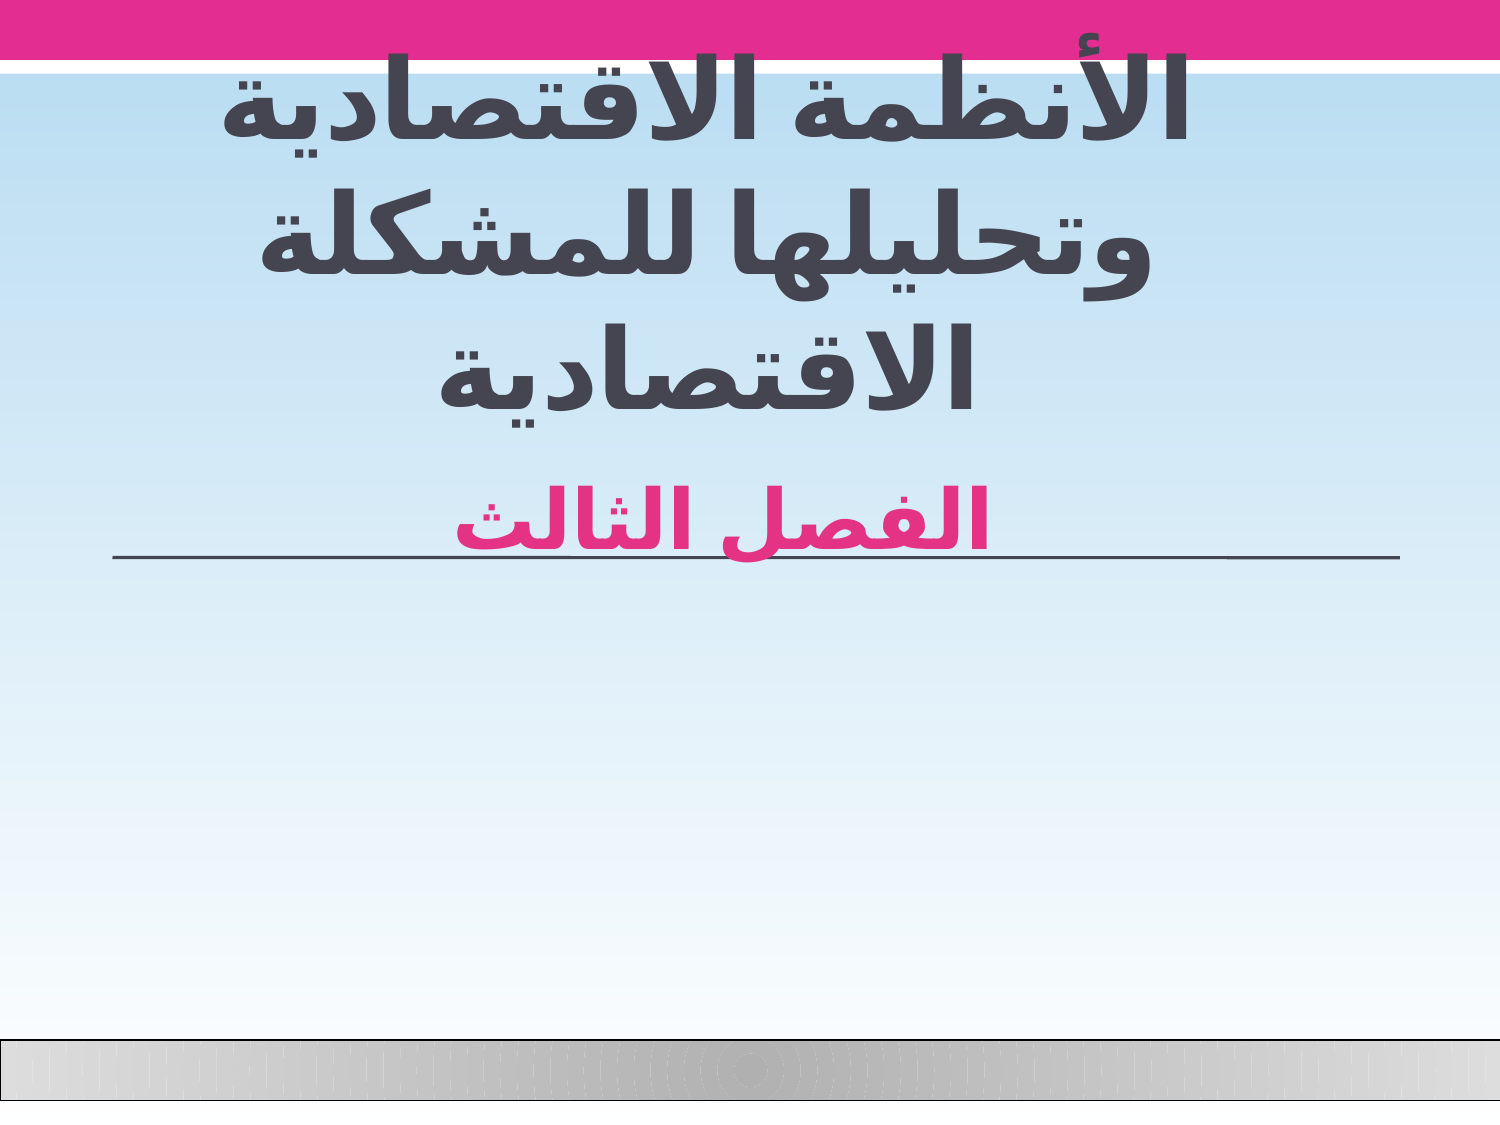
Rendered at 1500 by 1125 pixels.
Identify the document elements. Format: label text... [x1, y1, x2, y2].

text_box الفصل الثالث [253, 439, 1193, 594]
title الأنظمة الاقتصادية وتحليلها للمشكلة الاقتصادية [85, 198, 1361, 440]
text_box [0, 1039, 1500, 1101]
